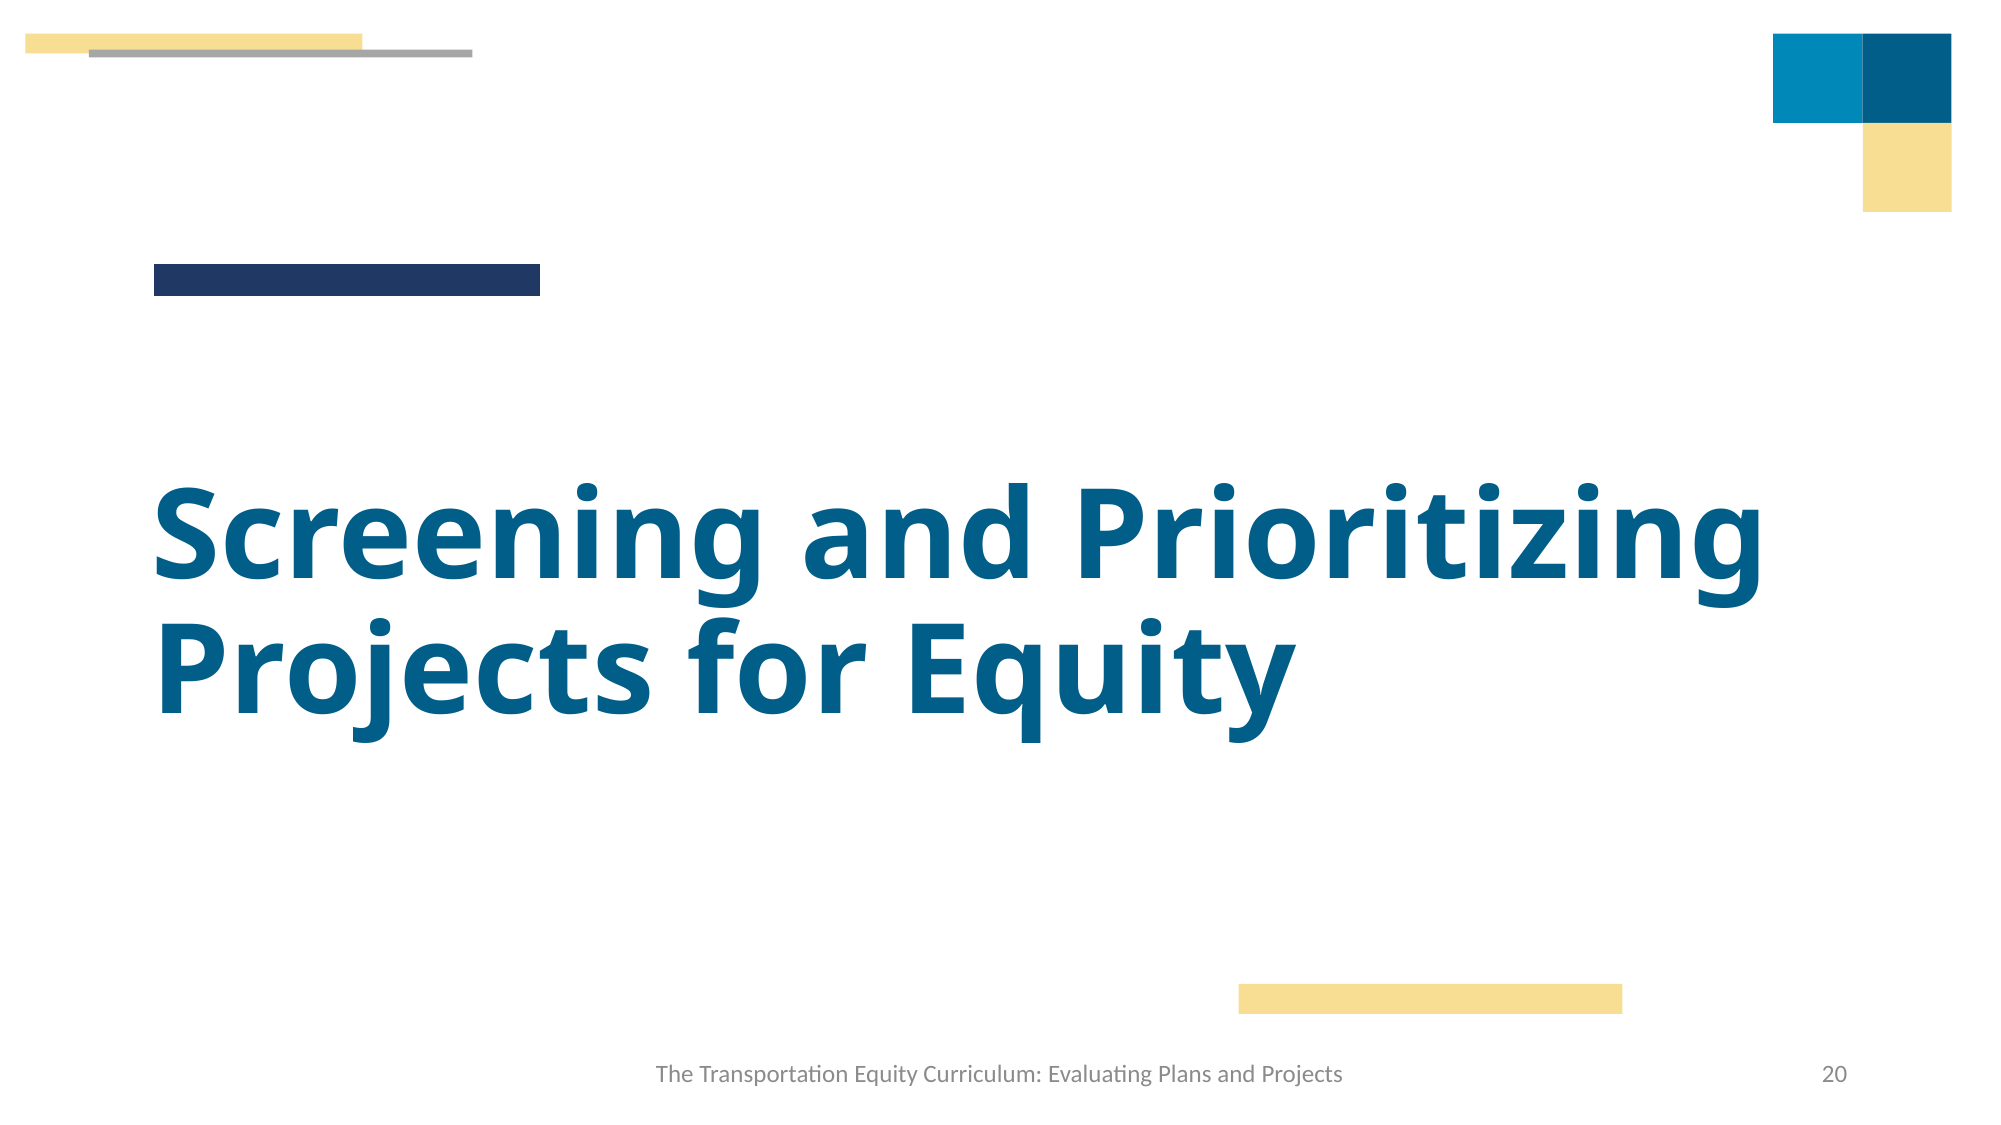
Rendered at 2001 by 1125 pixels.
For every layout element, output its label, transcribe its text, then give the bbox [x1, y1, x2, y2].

slide_number 20 [1412, 1042, 1863, 1103]
footer The Transportation Equity Curriculum: Evaluating Plans and Projects [638, 1042, 1362, 1103]
title Screening and Prioritizing Projects for Equity [136, 280, 1862, 749]
